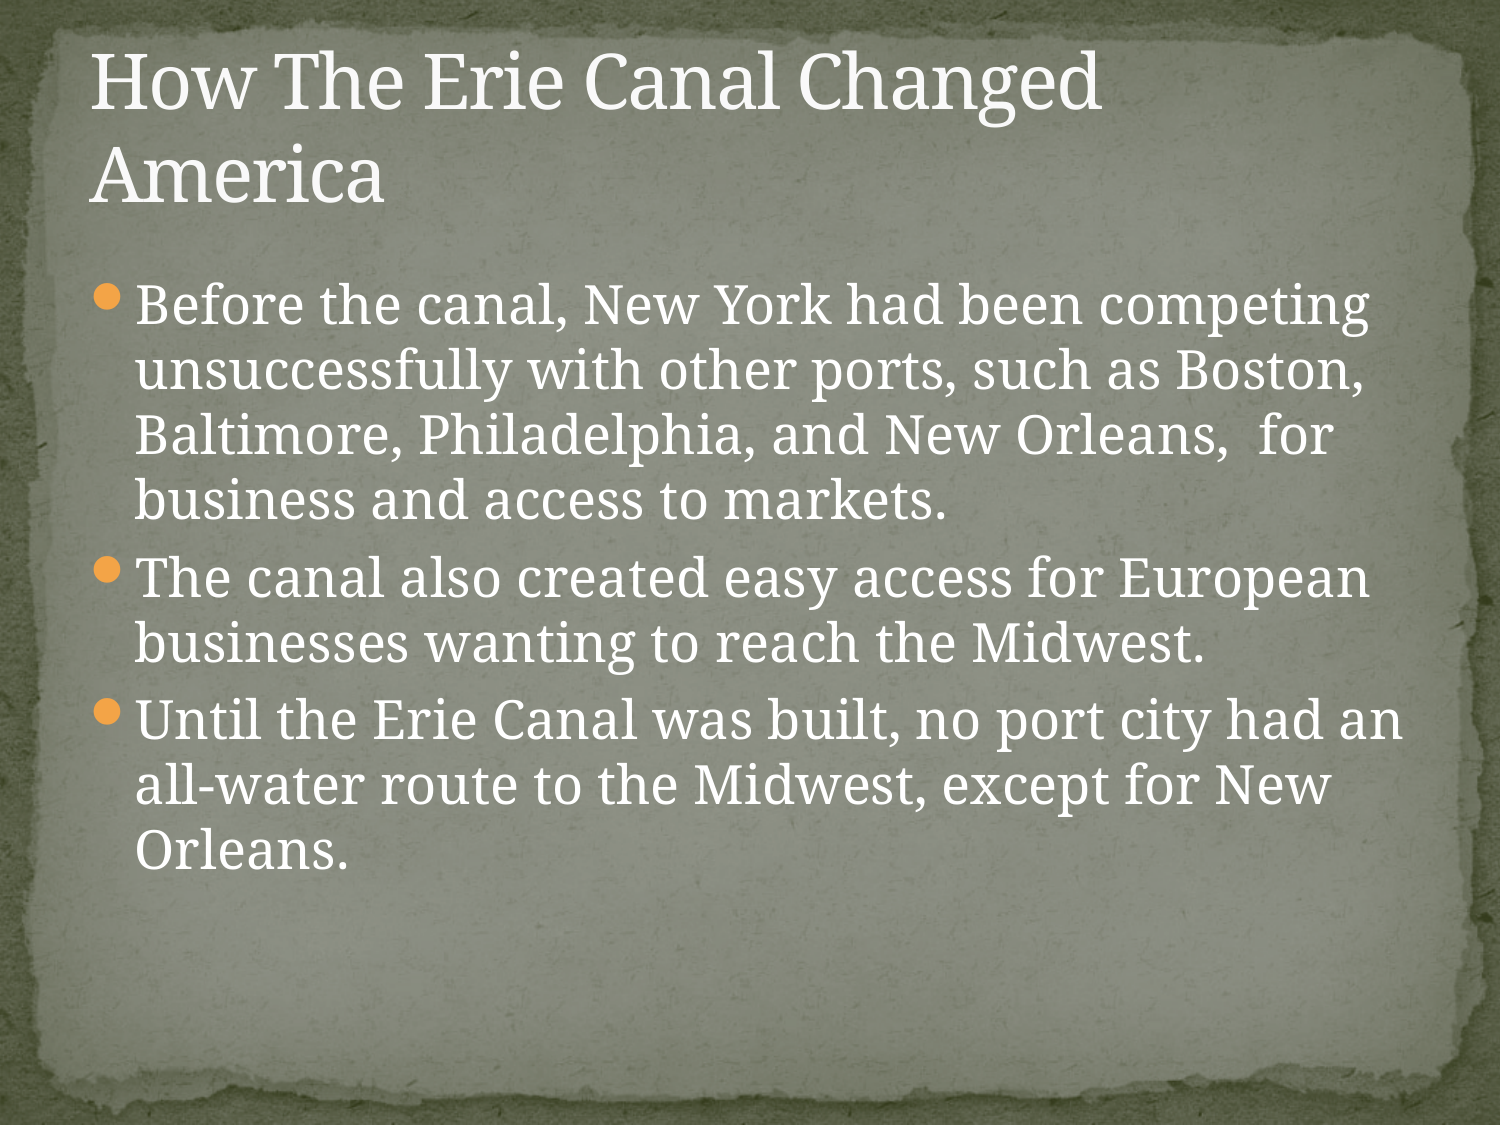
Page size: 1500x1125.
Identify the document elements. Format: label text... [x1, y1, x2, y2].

list Before the canal, New York had been competing unsuccessfully with other ports, such as Boston, Baltimore, Philadelphia, and New Orleans, for business and access to markets. The canal also created easy access for European businesses wanting to reach the Midwest. Until the Erie Canal was built, no port city had an all-water route to the Midwest, except for New Orleans. [75, 262, 1425, 1075]
title How The Erie Canal Changed America [74, 24, 1425, 225]
